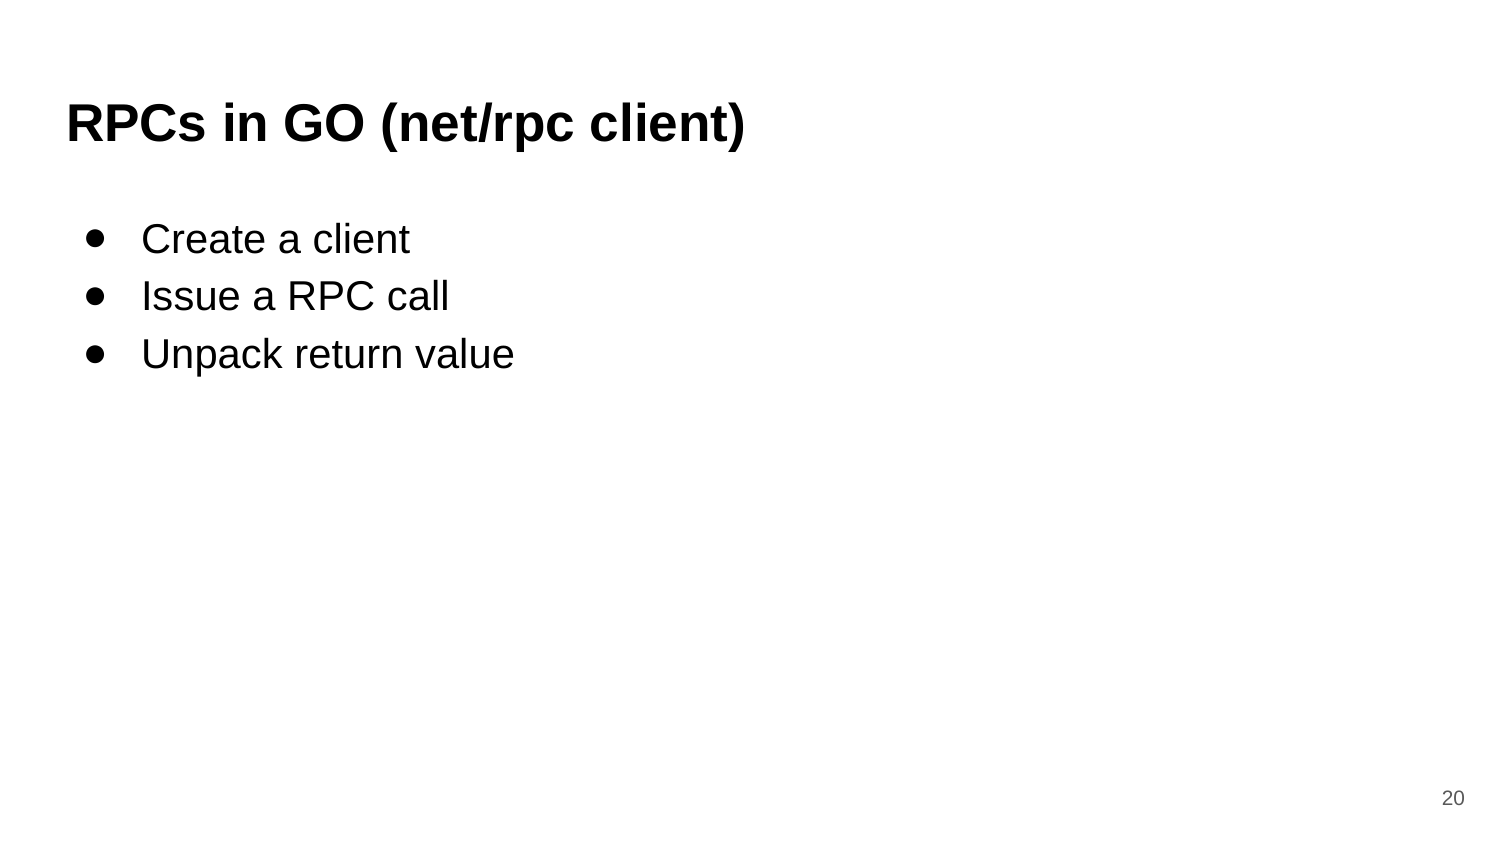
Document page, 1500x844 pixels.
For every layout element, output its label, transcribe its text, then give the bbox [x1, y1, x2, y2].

title RPCs in GO (net/rpc client) [51, 72, 1449, 167]
slide_number 20 [1389, 764, 1480, 830]
list Create a client Issue a RPC call Unpack return value [51, 189, 1449, 750]
